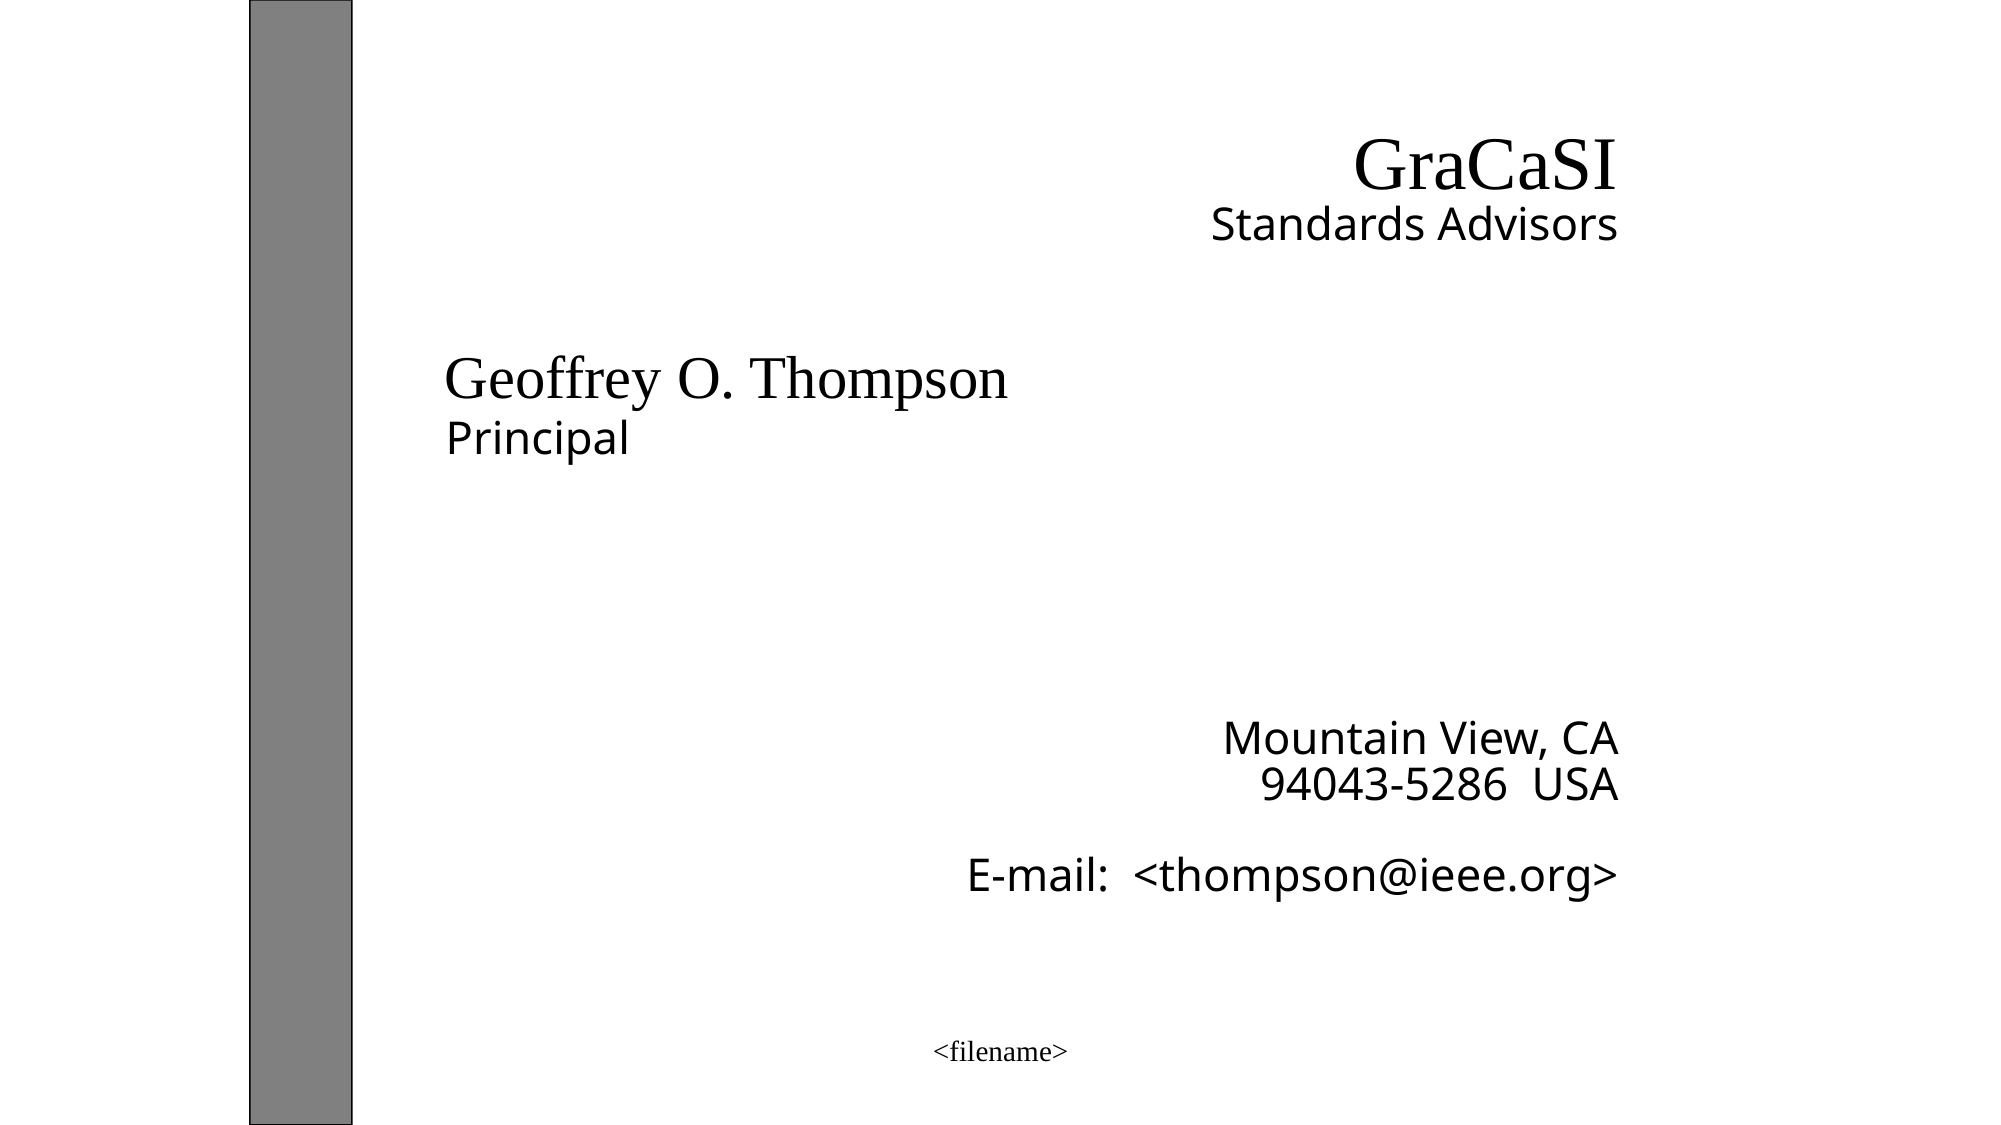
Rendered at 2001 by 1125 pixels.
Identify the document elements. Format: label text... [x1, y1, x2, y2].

text_box Mountain View, CA 94043-5286 USA E-mail: <thompson@ieee.org> [760, 704, 1633, 995]
footer <filename> [683, 1024, 1318, 1103]
text_box Geoffrey O. Thompson [431, 327, 1135, 408]
text_box Standards Advisors [1053, 190, 1633, 250]
text_box Principal [432, 408, 1011, 464]
text_box GraCaSI [1325, 101, 1632, 190]
text_box [249, 0, 352, 1125]
